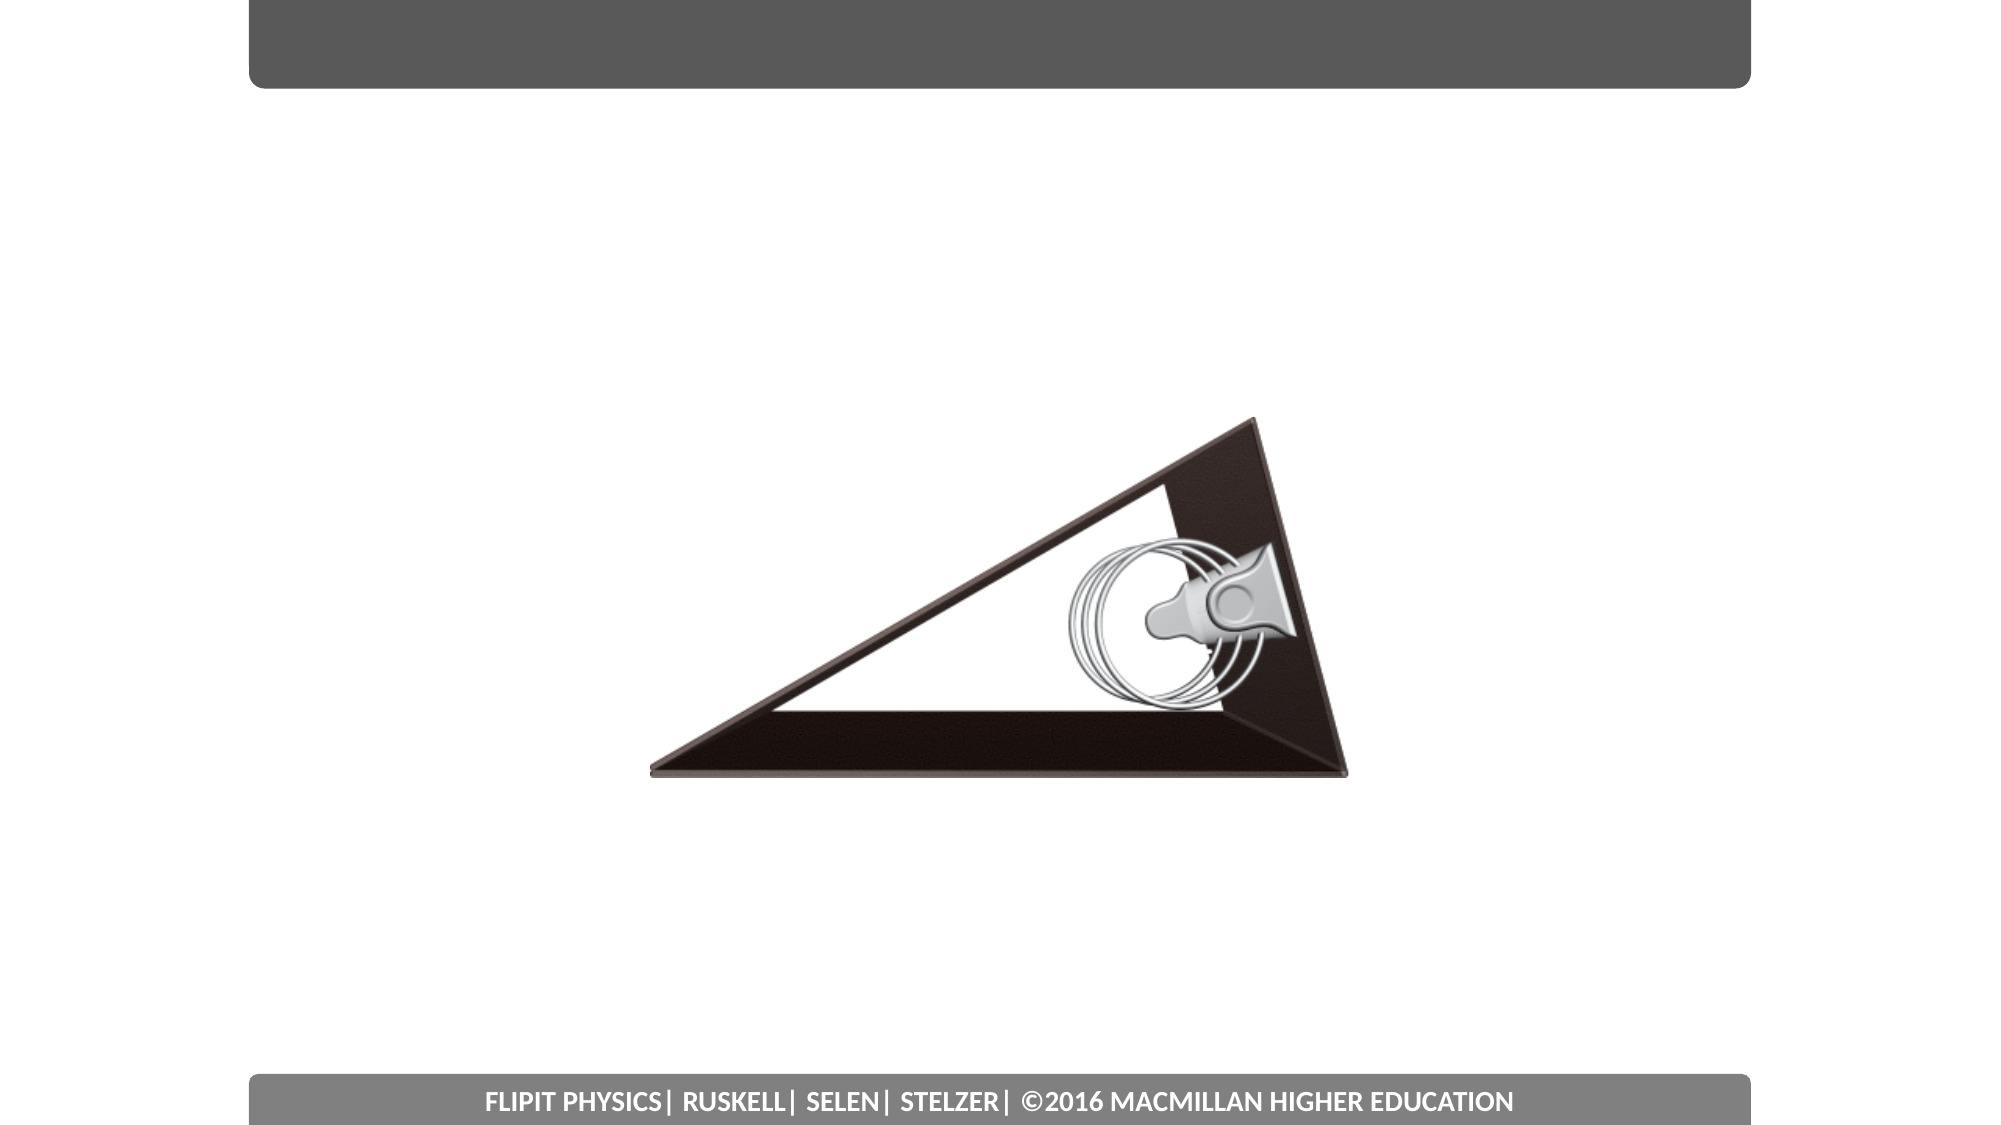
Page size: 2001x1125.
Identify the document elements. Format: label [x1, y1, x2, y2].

text_box [249, 1074, 1750, 1125]
text_box [248, 0, 1752, 89]
picture [649, 417, 1350, 778]
